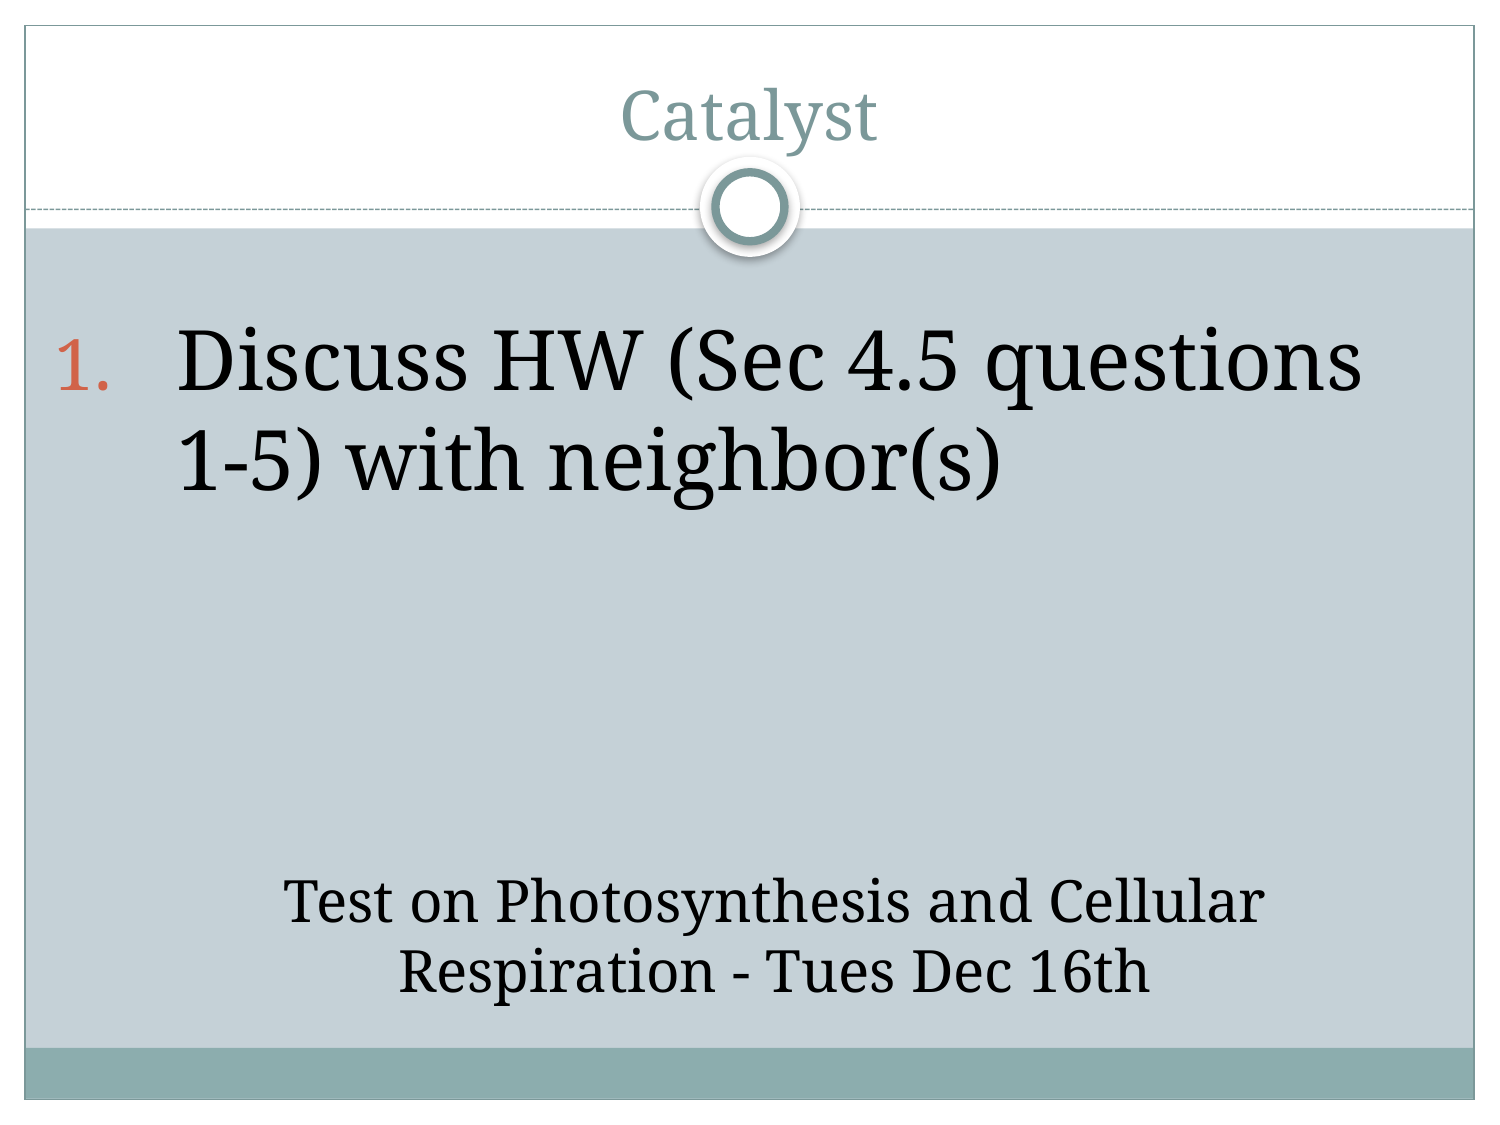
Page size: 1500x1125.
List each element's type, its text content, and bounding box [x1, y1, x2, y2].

list Discuss HW (Sec 4.5 questions 1-5) with neighbor(s) [39, 299, 1435, 1050]
title Catalyst [49, 37, 1450, 162]
text_box Test on Photosynthesis and Cellular Respiration - Tues Dec 16th [262, 856, 1288, 1012]
